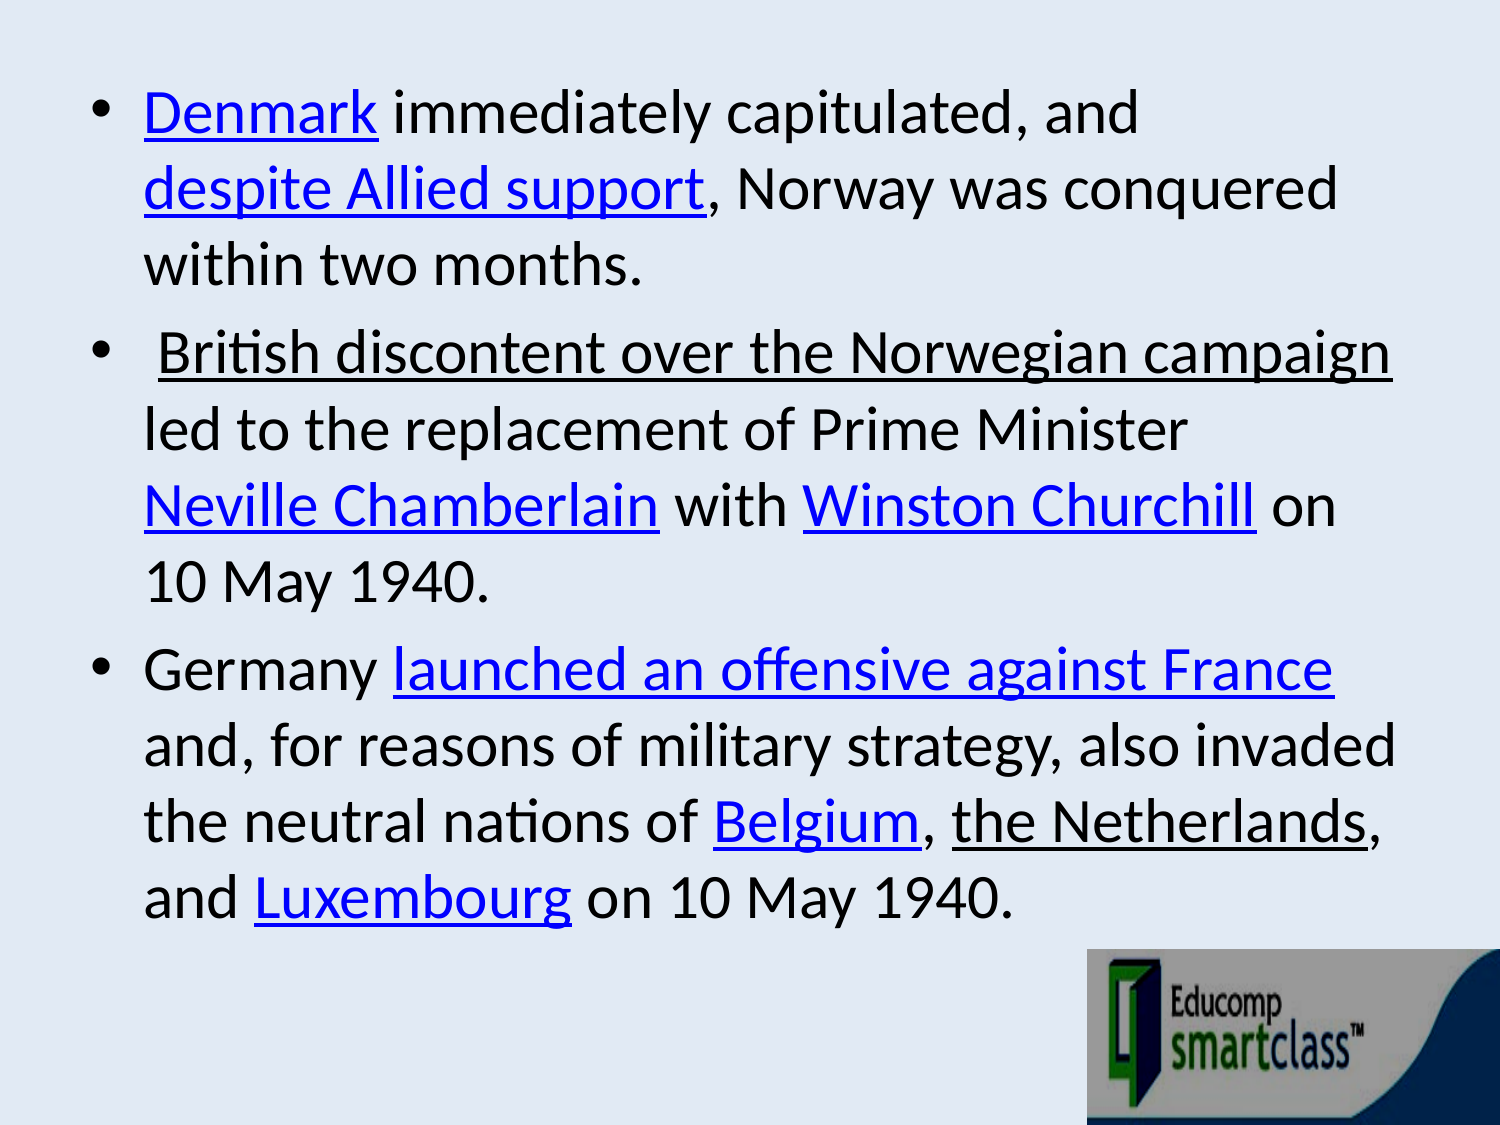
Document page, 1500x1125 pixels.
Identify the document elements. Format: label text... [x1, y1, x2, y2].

list Denmark immediately capitulated, and despite Allied support, Norway was conquered within two months. British discontent over the Norwegian campaign led to the replacement of Prime Minister Neville Chamberlain with Winston Churchill on 10 May 1940. Germany launched an offensive against France and, for reasons of military strategy, also invaded the neutral nations of Belgium, the Netherlands, and Luxembourg on 10 May 1940. [75, 62, 1425, 1005]
picture [1087, 949, 1500, 1125]
